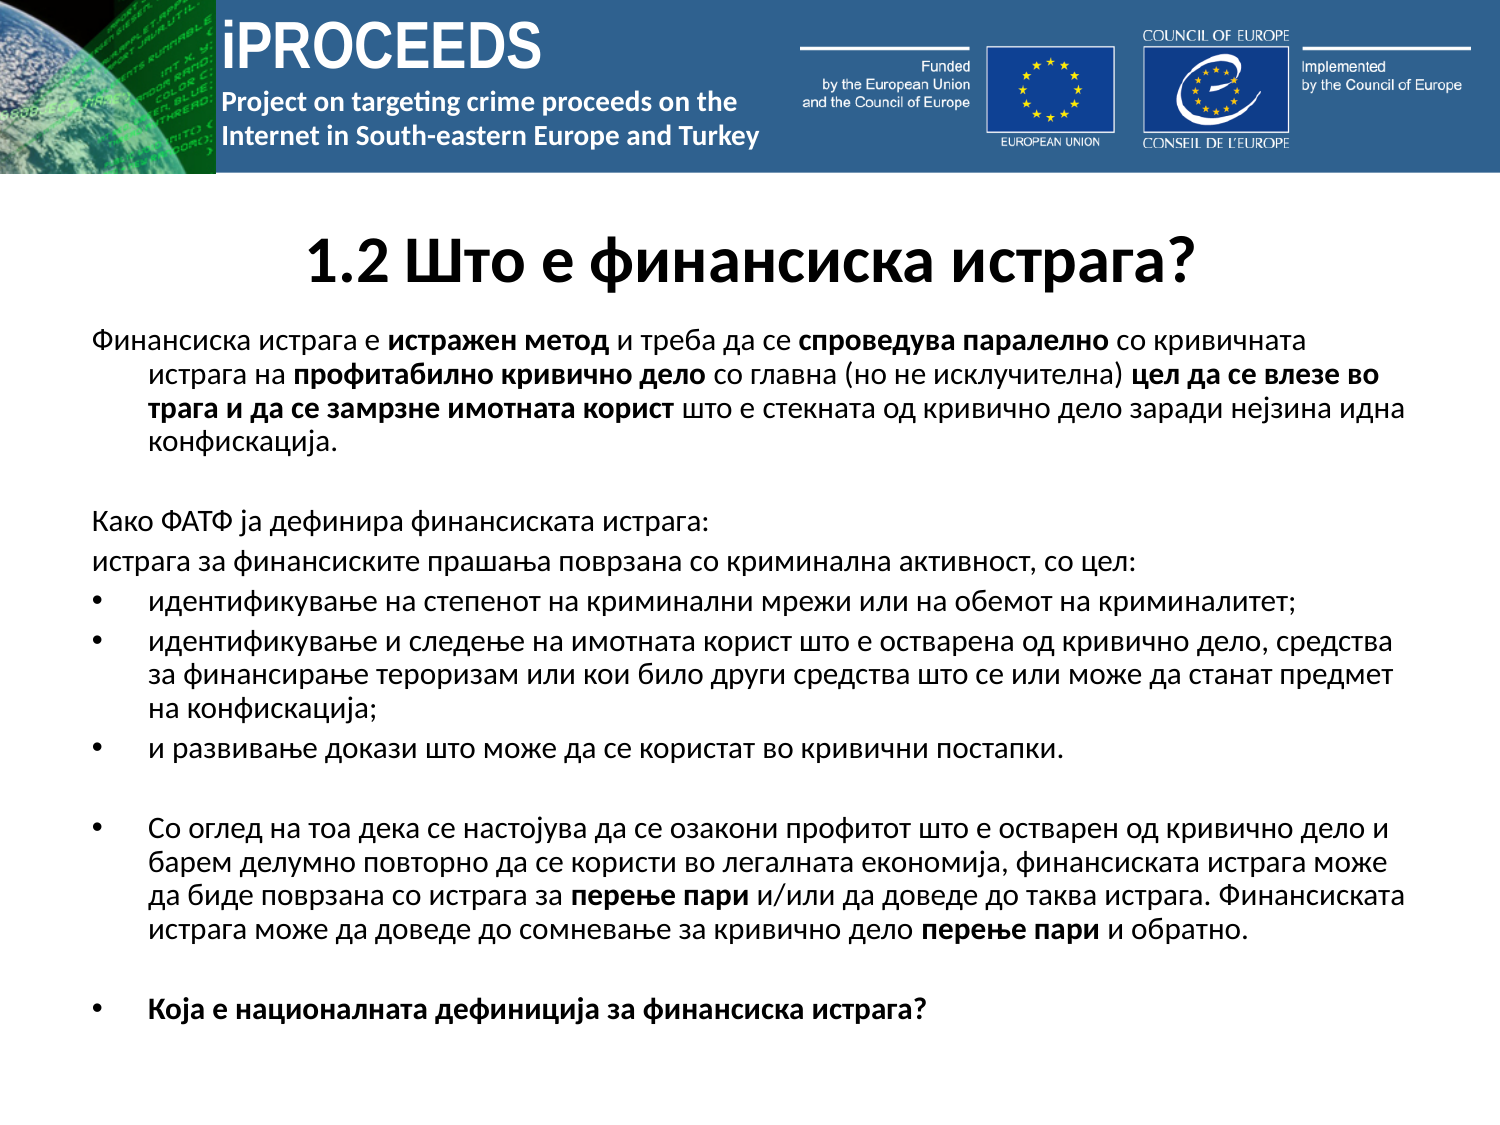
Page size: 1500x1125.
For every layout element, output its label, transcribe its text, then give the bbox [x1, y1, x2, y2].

list Финансиска истрага е истражен метод и треба да се спроведува паралелно со кривичната истрага на профитабилно кривично дело со главна (но не исклучителна) цел да се влезе во трага и да се замрзне имотната корист што е стекната од кривично дело заради нејзина идна конфискација. Како ФАТФ ја дефинира финансиската истрага: истрага за финансиските прашања поврзана со криминална активност, со цел: идентификување на степенот на криминални мрежи или на обемот на криминалитет; идентификување и следење на имотната корист што е остварена од кривично дело, средства за финансирање тероризам или кои било други средства што се или може да станат предмет на конфискација; и развивање докази што може да се користат во кривични постапки. Со оглед на тоа дека се настојува да се озакони профитот што е остварен од кривично дело и барем делумно повторно да се користи во легалната економија, финансиската истрага може да биде поврзана со истрага за перење пари и/или да доведе до таква истрага. Финансиската истрага може да доведе до сомневање за кривично дело перење пари и обратно. Која е националната дефиниција за финансиска истрага? [76, 316, 1427, 1024]
picture [800, 30, 1471, 148]
picture [0, 0, 216, 174]
title 1.2 Што е финансиска истрага? [76, 234, 1427, 316]
